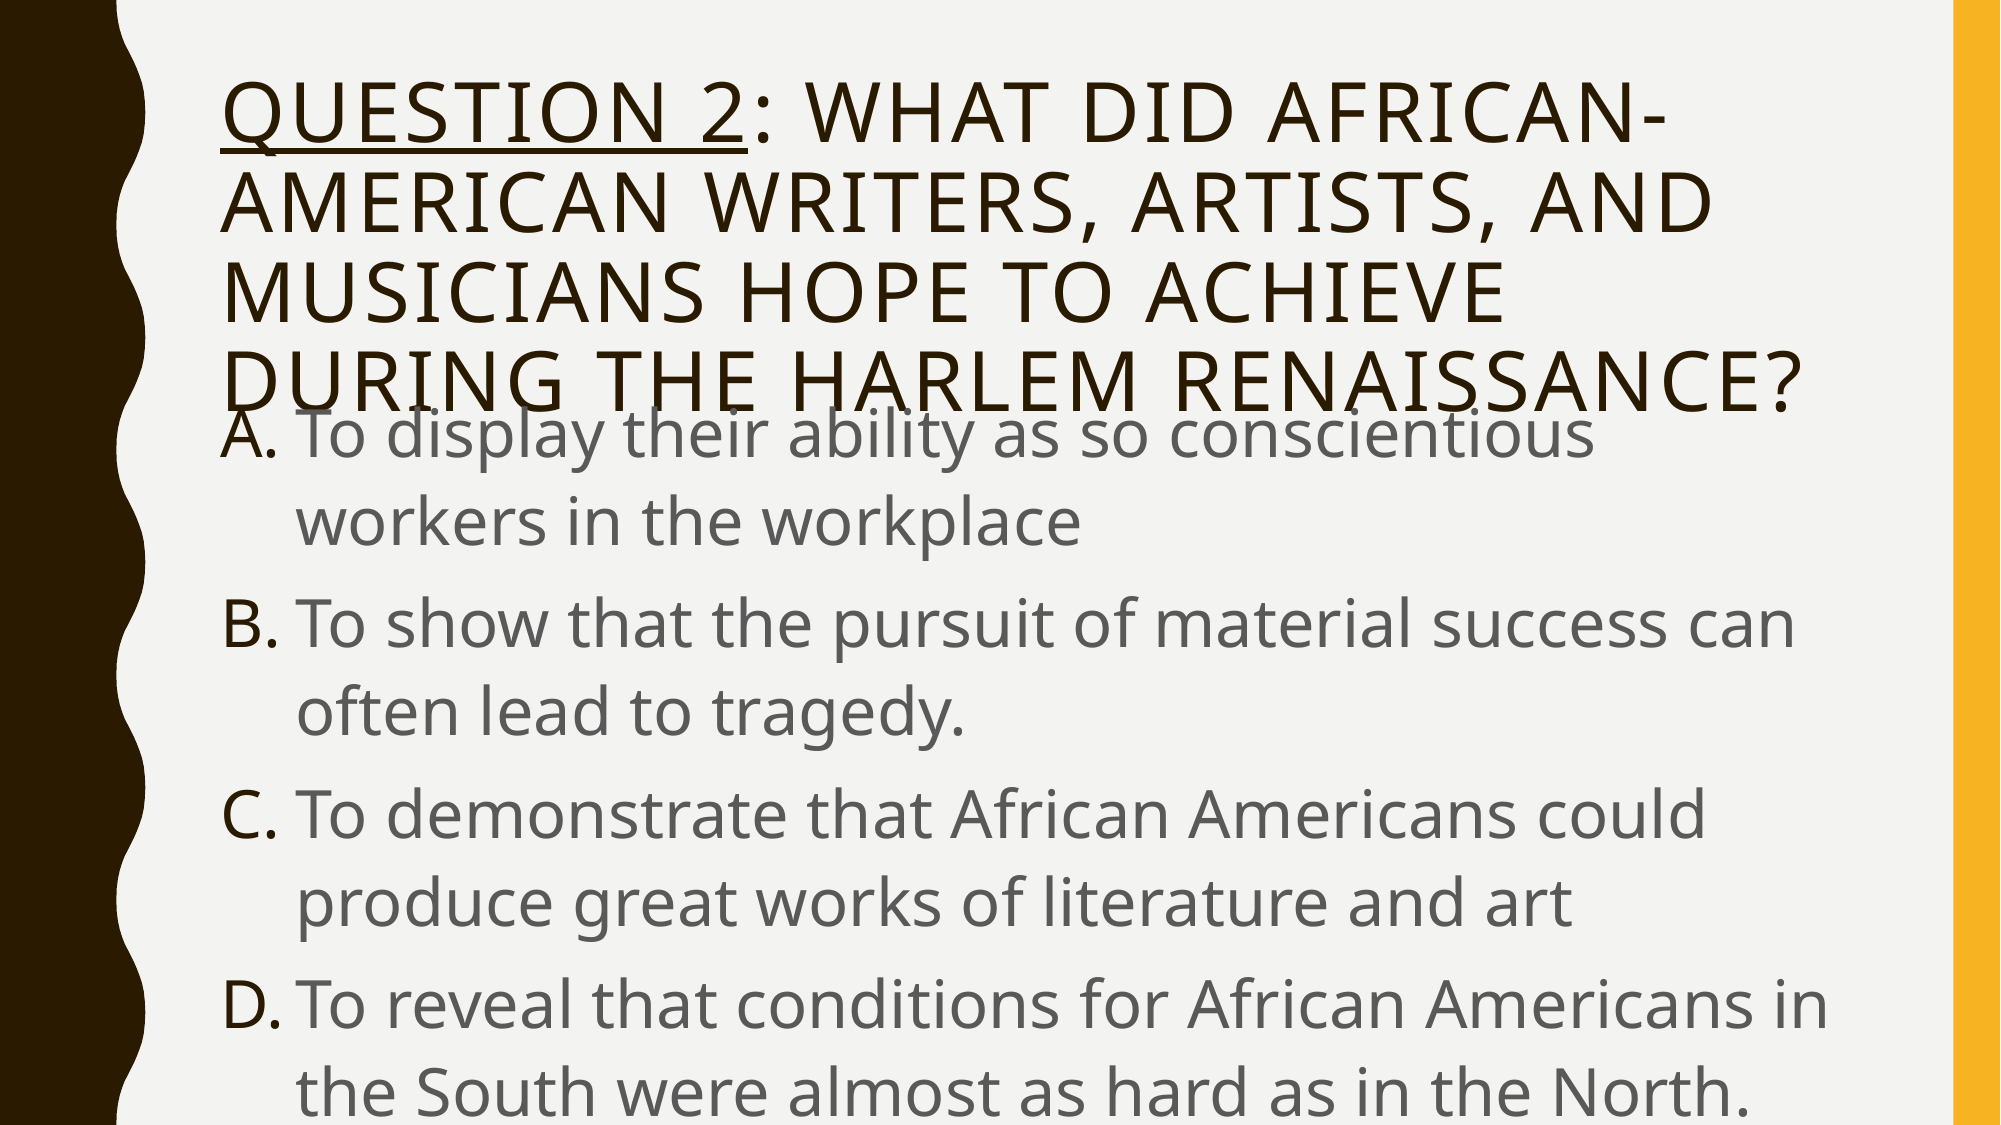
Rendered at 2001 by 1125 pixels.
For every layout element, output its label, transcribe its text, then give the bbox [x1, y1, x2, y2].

list To display their ability as so conscientious workers in the workplace To show that the pursuit of material success can often lead to tragedy. To demonstrate that African Americans could produce great works of literature and art To reveal that conditions for African Americans in the South were almost as hard as in the North. [205, 375, 1875, 965]
title Question 2: What did African-American writers, artists, and musicians hope to achieve during the Harlem renaissance? [205, 62, 1875, 308]
